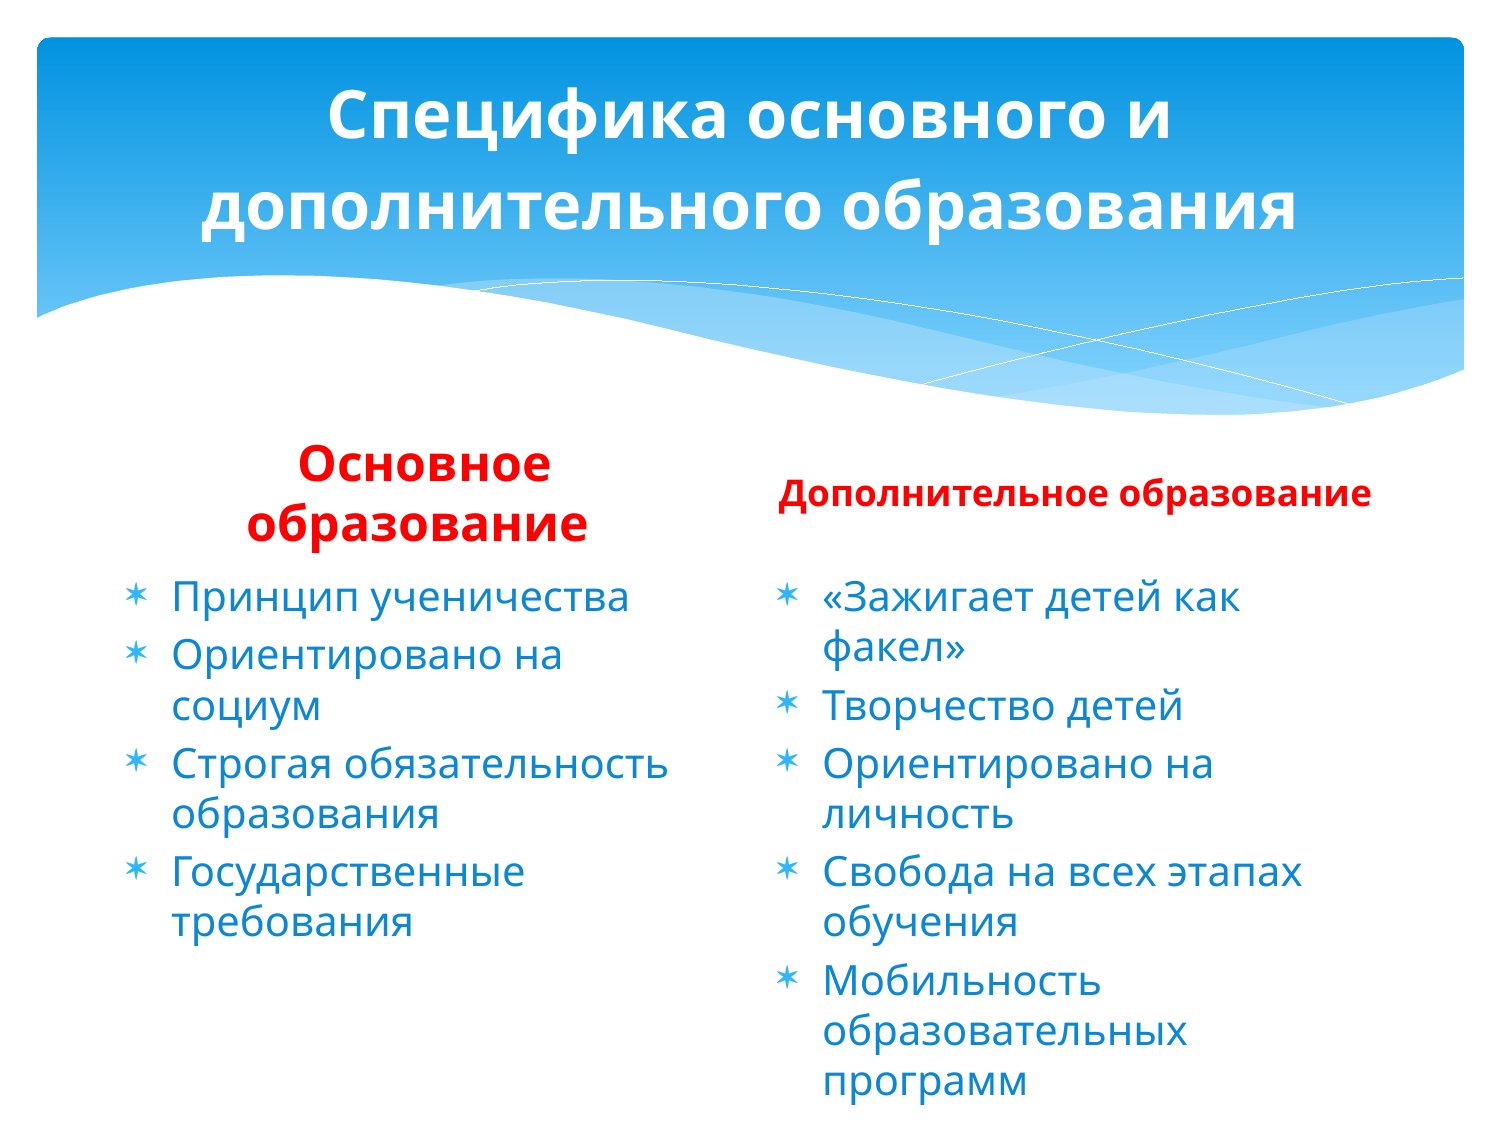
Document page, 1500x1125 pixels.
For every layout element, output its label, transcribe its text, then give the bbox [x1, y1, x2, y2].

list Основное образование [111, 439, 738, 545]
title Специфика основного и дополнительного образования [75, 55, 1425, 261]
list «Зажигает детей как факел» Творчество детей Ориентировано на личность Свобода на всех этапах обучения Мобильность образовательных программ [761, 562, 1389, 1005]
list Дополнительное образование [762, 439, 1390, 545]
list Принцип ученичества Ориентировано на социум Строгая обязательность образования Государственные требования [111, 562, 738, 1005]
